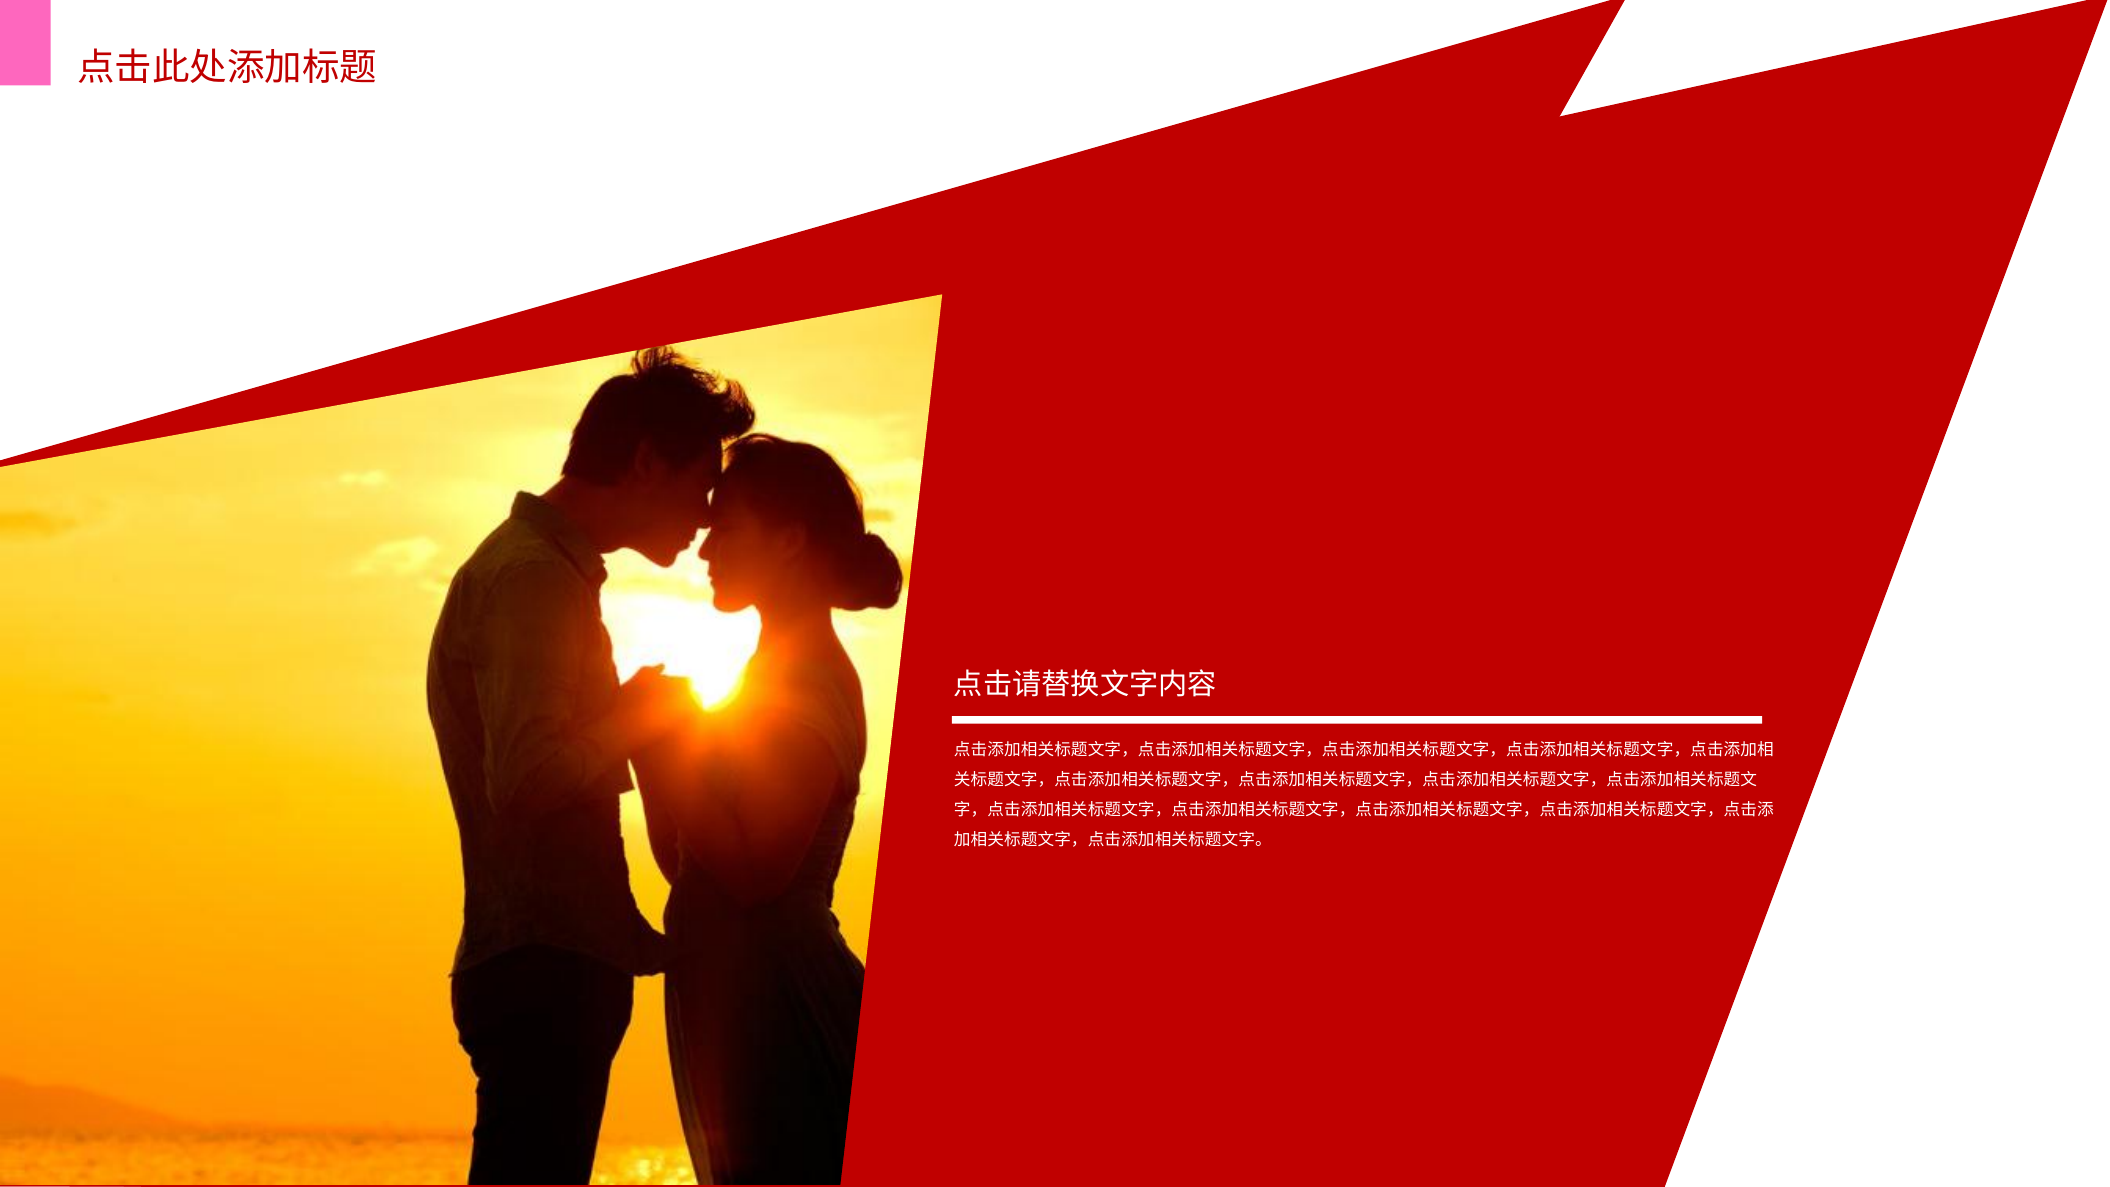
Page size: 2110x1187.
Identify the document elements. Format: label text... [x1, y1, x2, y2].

text_box [963, 856, 1790, 1187]
text_box 点击添加相关标题文字，点击添加相关标题文字，点击添加相关标题文字，点击添加相关标题文字，点击添加相关标题文字，点击添加相关标题文字，点击添加相关标题文字，点击添加相关标题文字，点击添加相关标题文字，点击添加相关标题文字，点击添加相关标题文字，点击添加相关标题文字，点击添加相关标题文字，点击添加相关标题文字，点击添加相关标题文字。 [939, 721, 1799, 856]
text_box [0, 293, 944, 1186]
text_box [951, 715, 1763, 725]
text_box 点击此处添加标题 [62, 35, 417, 94]
text_box [1227, 0, 2109, 830]
text_box [0, 0, 1626, 1187]
text_box 点击请替换文字内容 [939, 640, 1303, 708]
